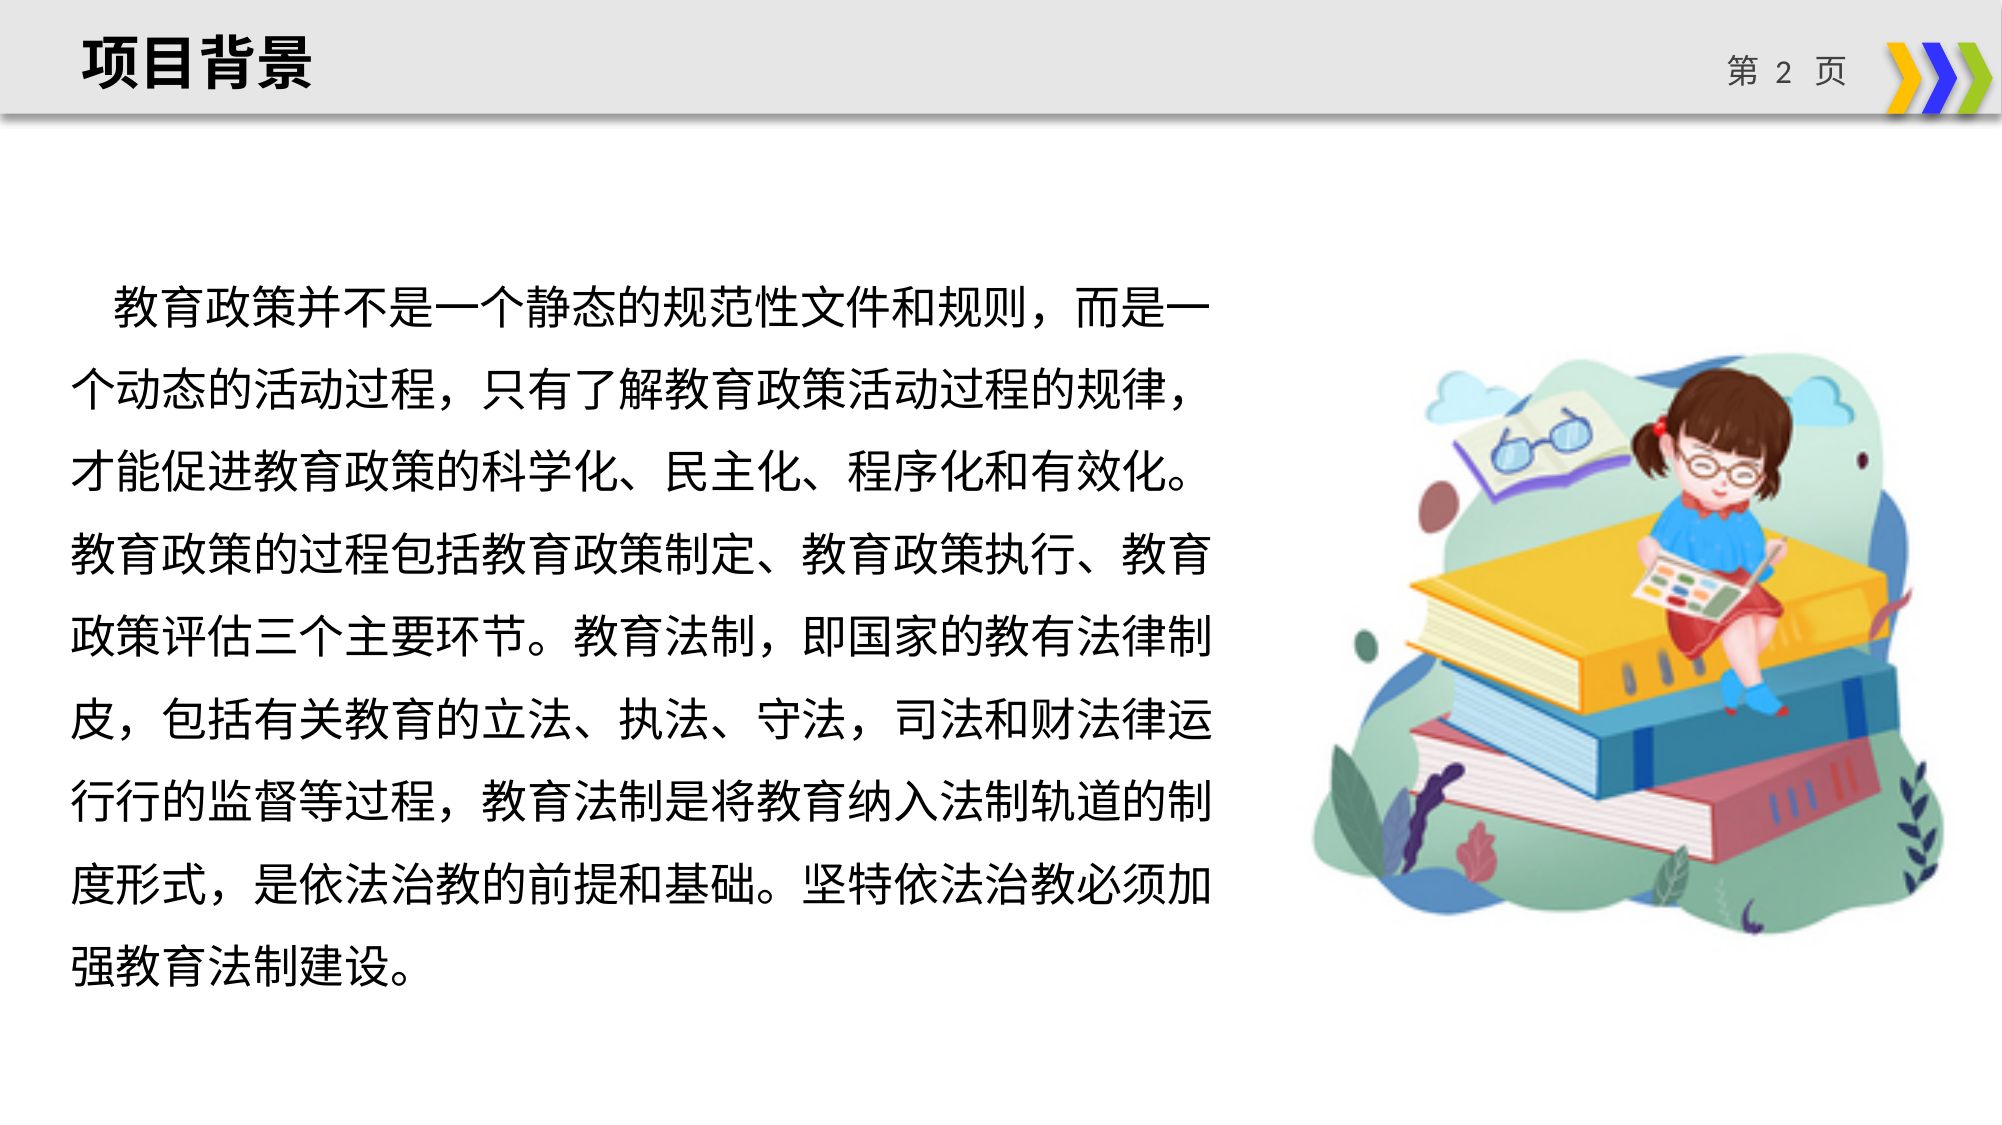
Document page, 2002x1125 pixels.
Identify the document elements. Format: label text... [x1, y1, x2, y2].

picture [1295, 302, 1962, 969]
text_box 教育政策并不是一个静态的规范性文件和规则，而是一个动态的活动过程，只有了解教育政策活动过程的规律，才能促进教育政策的科学化、民主化、程序化和有效化。教育政策的过程包括教育政策制定、教育政策执行、教育政策评估三个主要环节。教育法制，即国家的教有法律制皮，包括有关教育的立法、执法、守法，司法和财法律运行行的监督等过程，教育法制是将教育纳入法制轨道的制度形式，是依法治教的前提和基础。坚特依法治教必须加强教育法制建设。 [55, 243, 1248, 1001]
text_box 项目背景 [67, 19, 484, 104]
